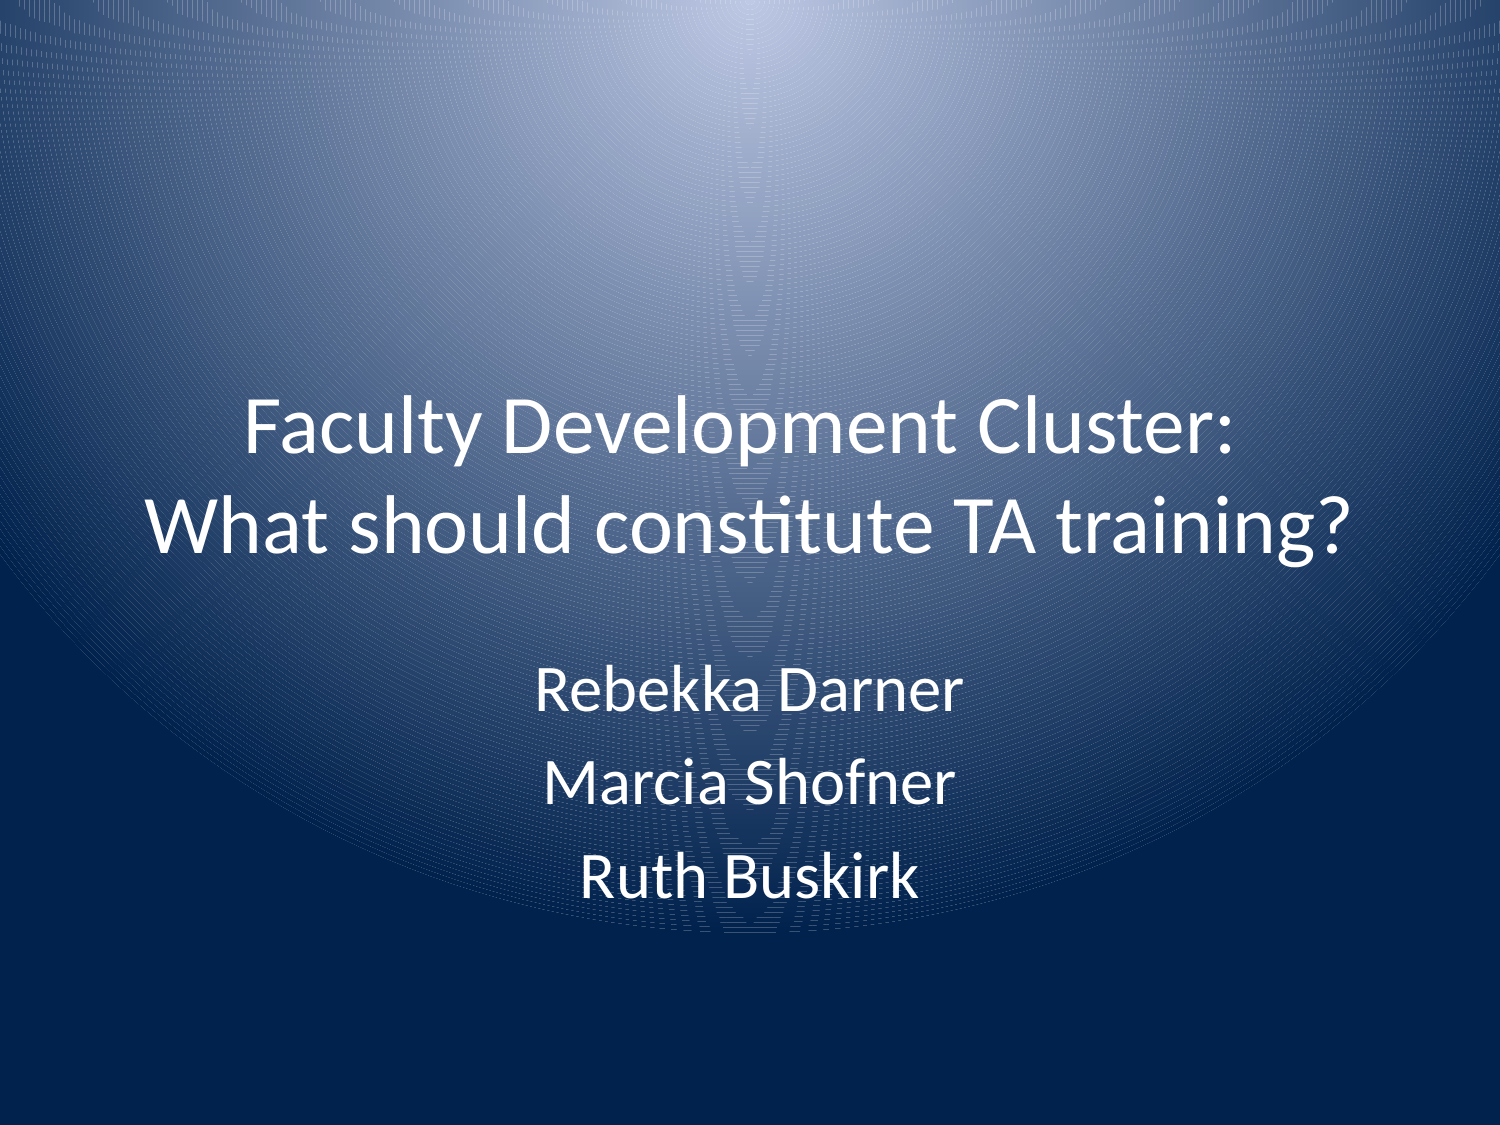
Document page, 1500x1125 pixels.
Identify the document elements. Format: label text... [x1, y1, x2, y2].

subtitle Rebekka Darner Marcia Shofner Ruth Buskirk [225, 637, 1275, 925]
title Faculty Development Cluster: What should constitute TA training? [112, 349, 1388, 591]
